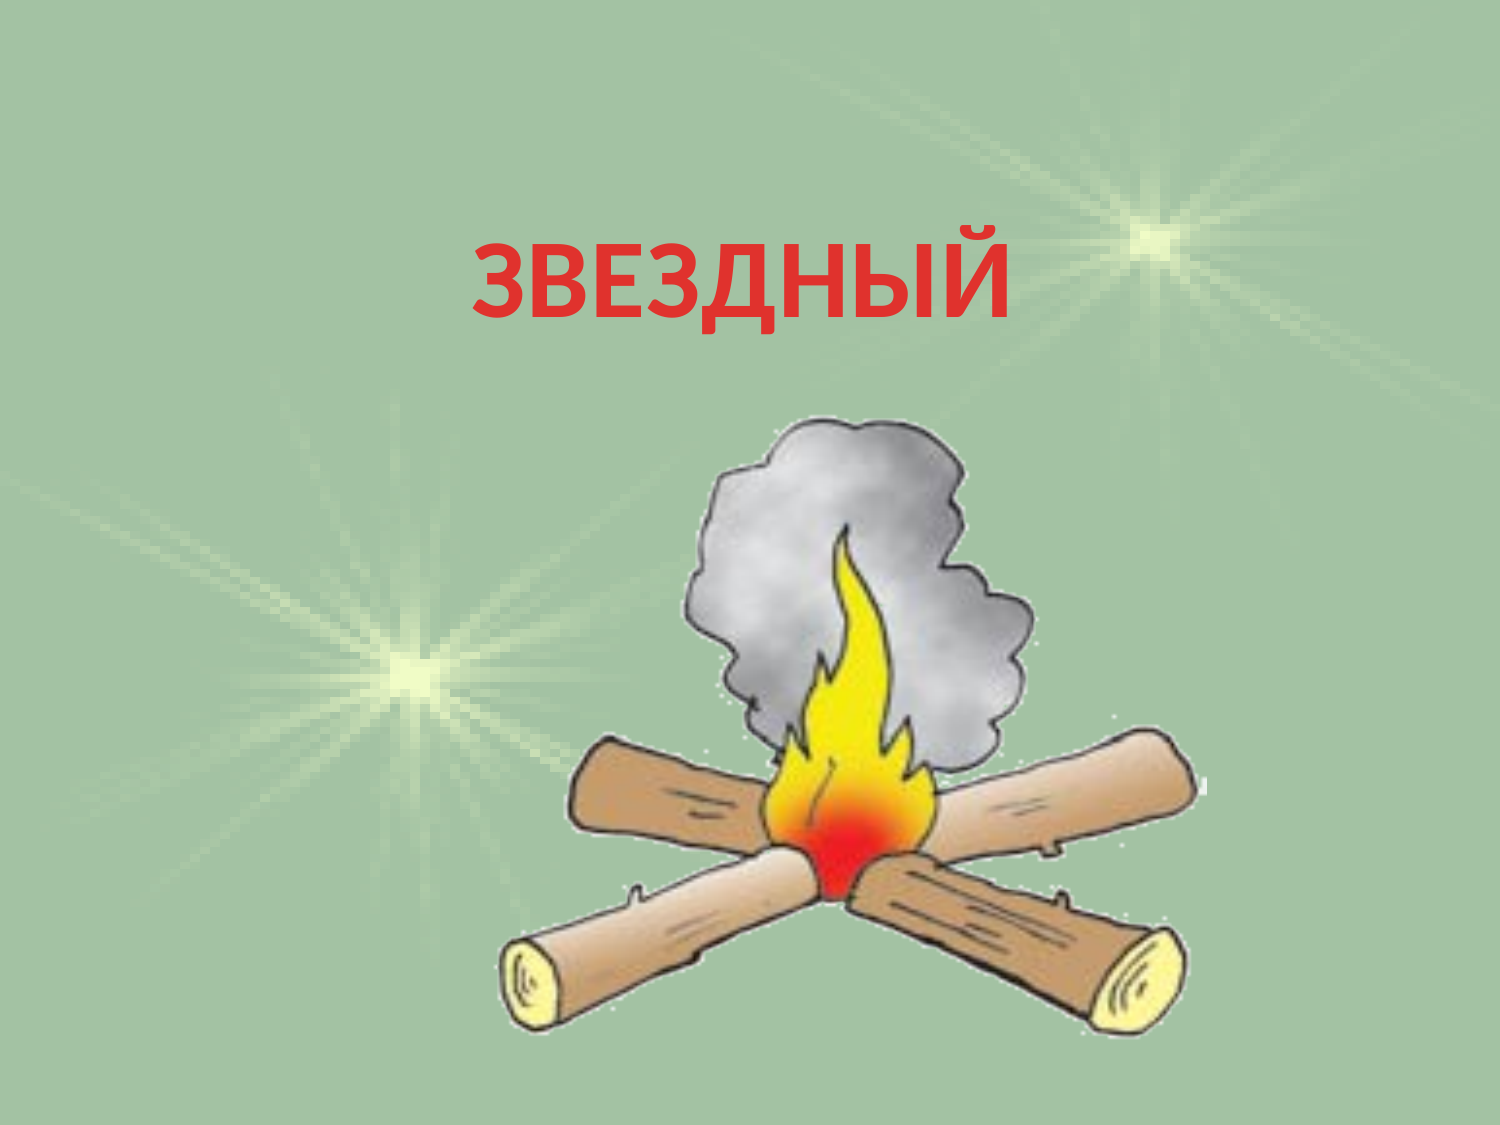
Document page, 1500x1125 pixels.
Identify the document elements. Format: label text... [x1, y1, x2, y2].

picture [0, 0, 1500, 1125]
title ЗВЕЗДНЫЙ [105, 152, 1381, 394]
